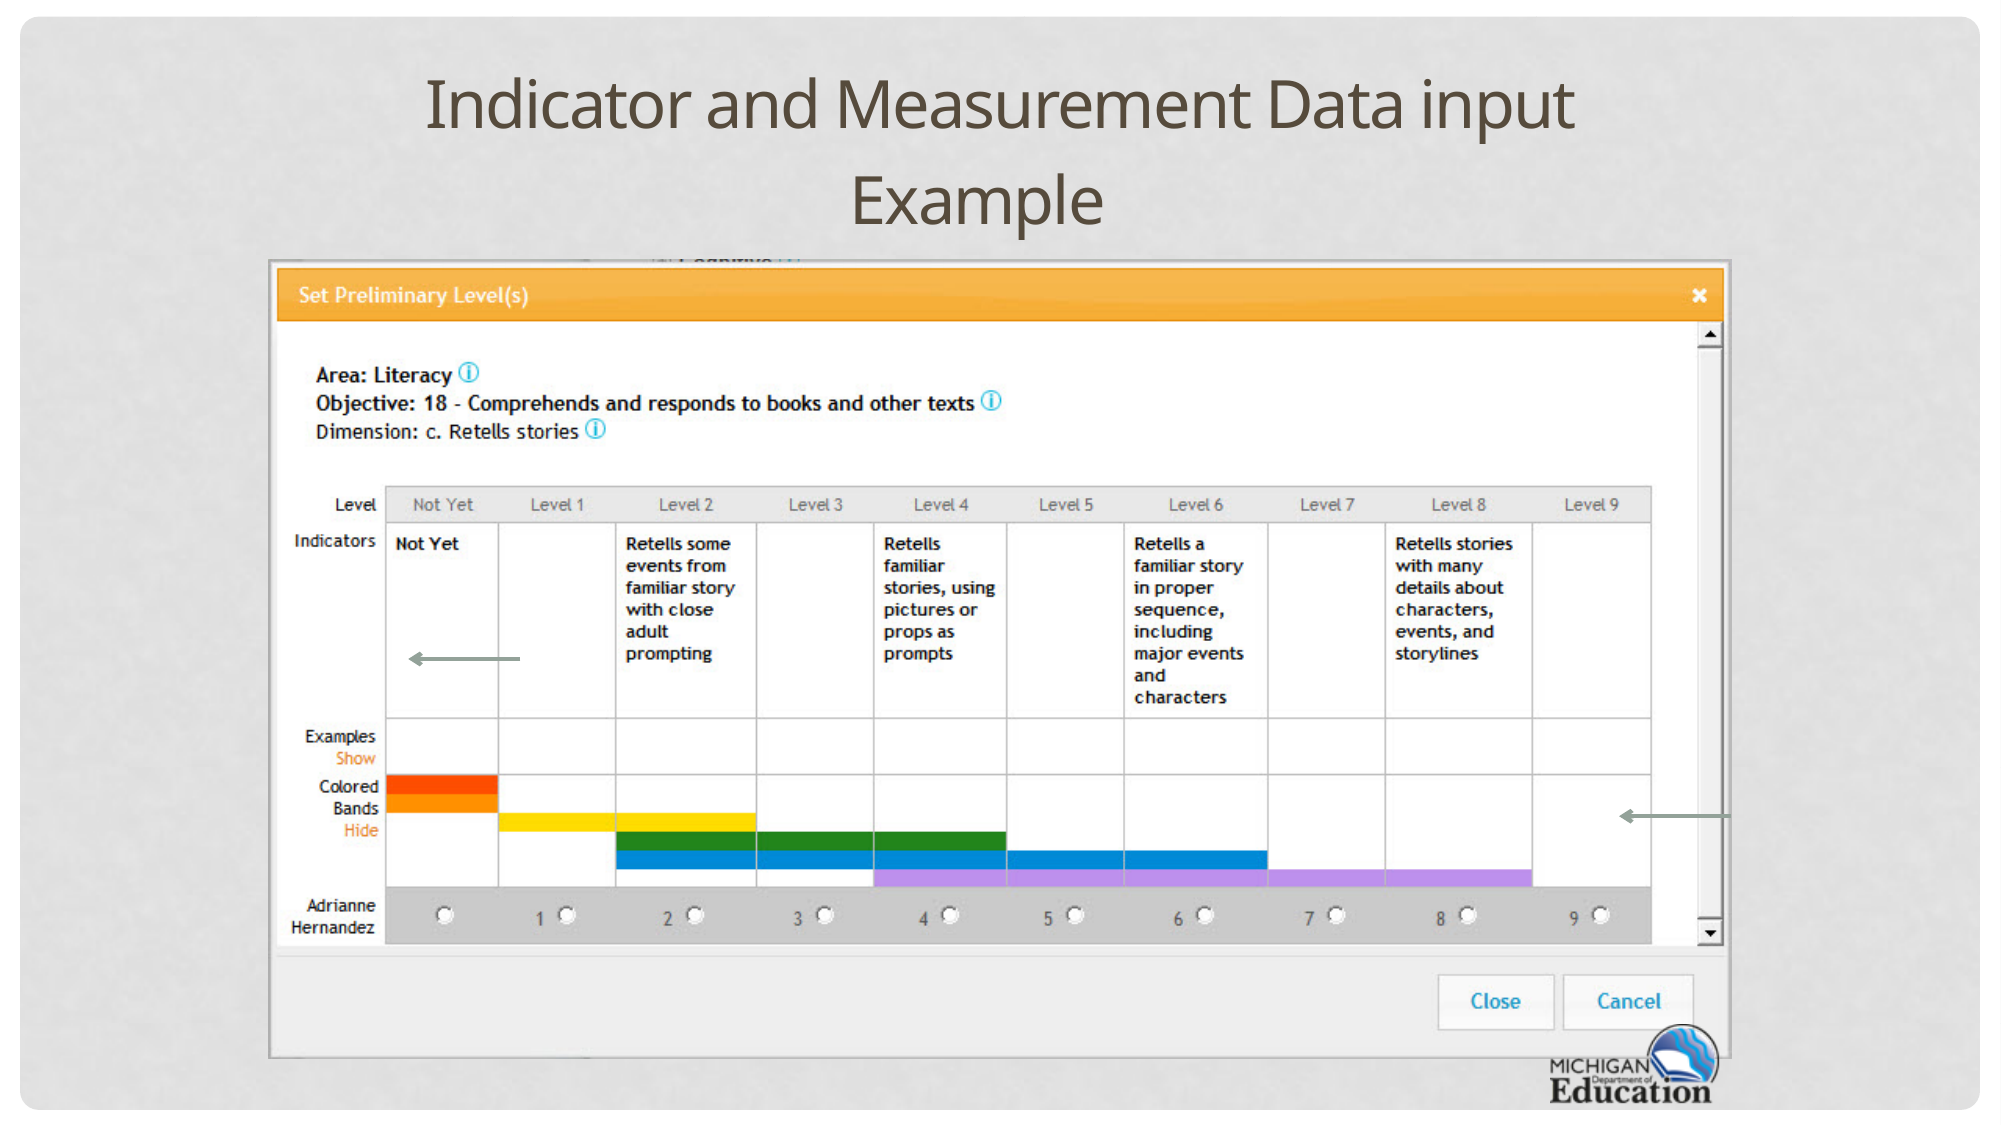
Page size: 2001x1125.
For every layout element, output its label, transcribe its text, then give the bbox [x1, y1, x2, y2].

picture [268, 259, 1732, 1105]
text_box Indicator and Measurement Data input Example [325, 54, 1676, 217]
